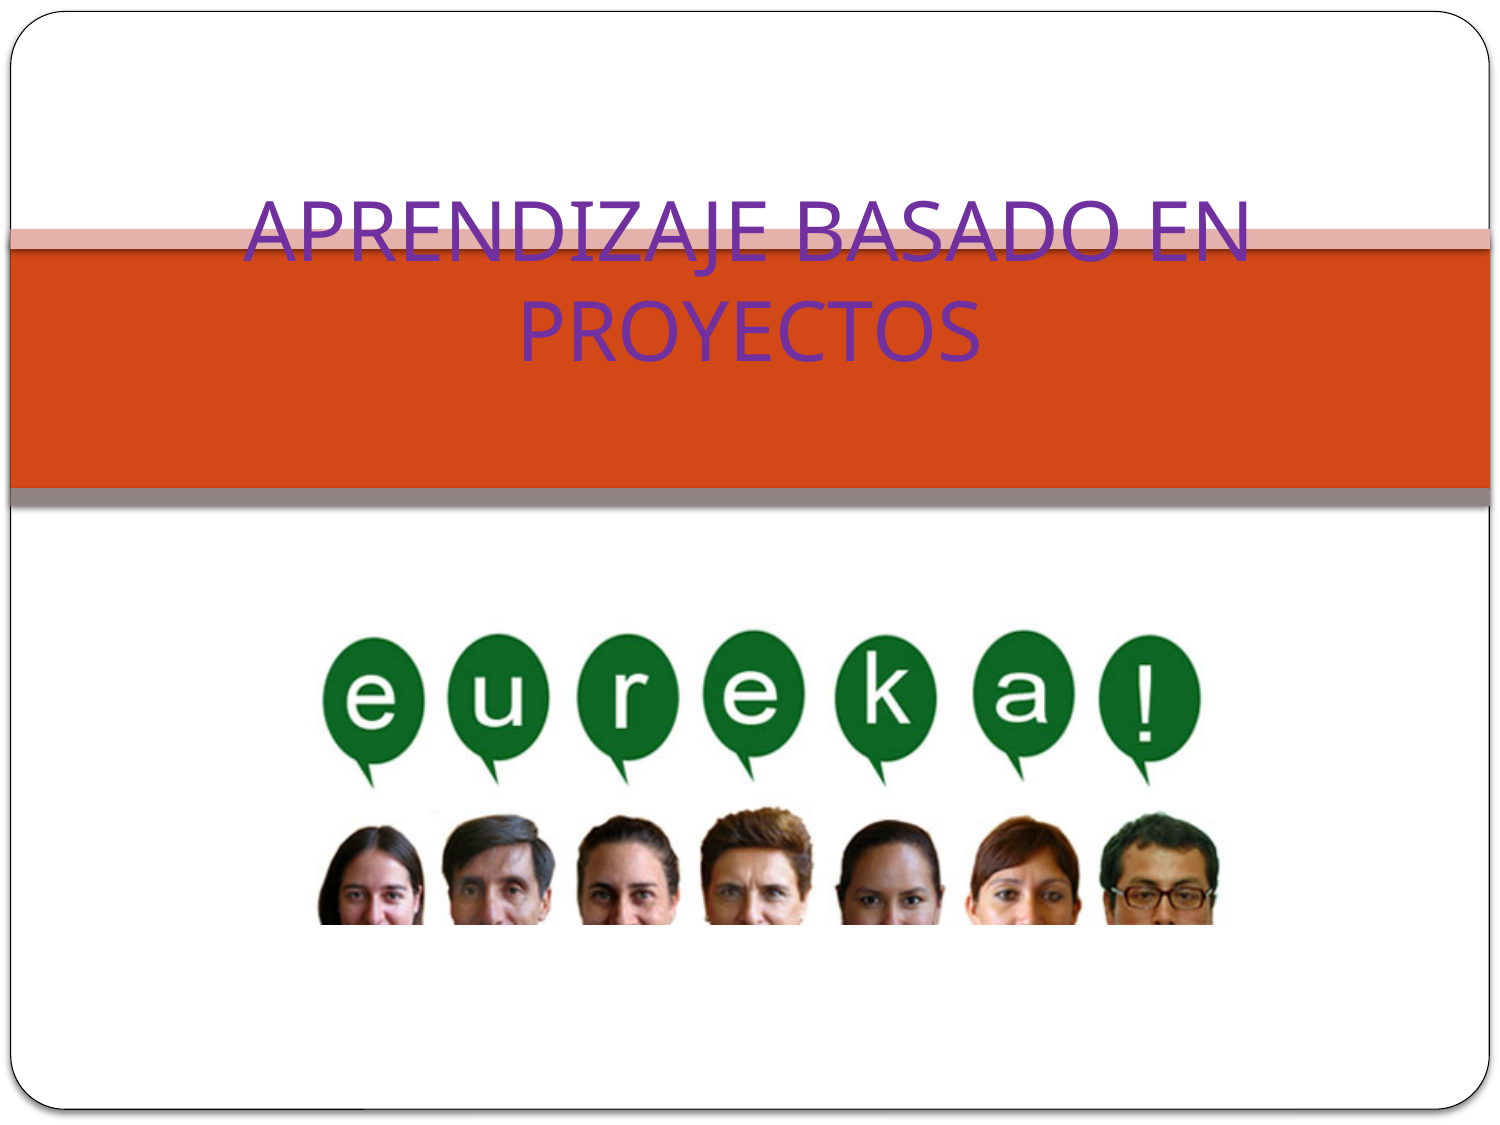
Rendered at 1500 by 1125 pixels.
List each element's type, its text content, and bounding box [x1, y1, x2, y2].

picture [228, 621, 1323, 925]
title APRENDIZAJE BASADO EN PROYECTOS [112, 160, 1388, 402]
